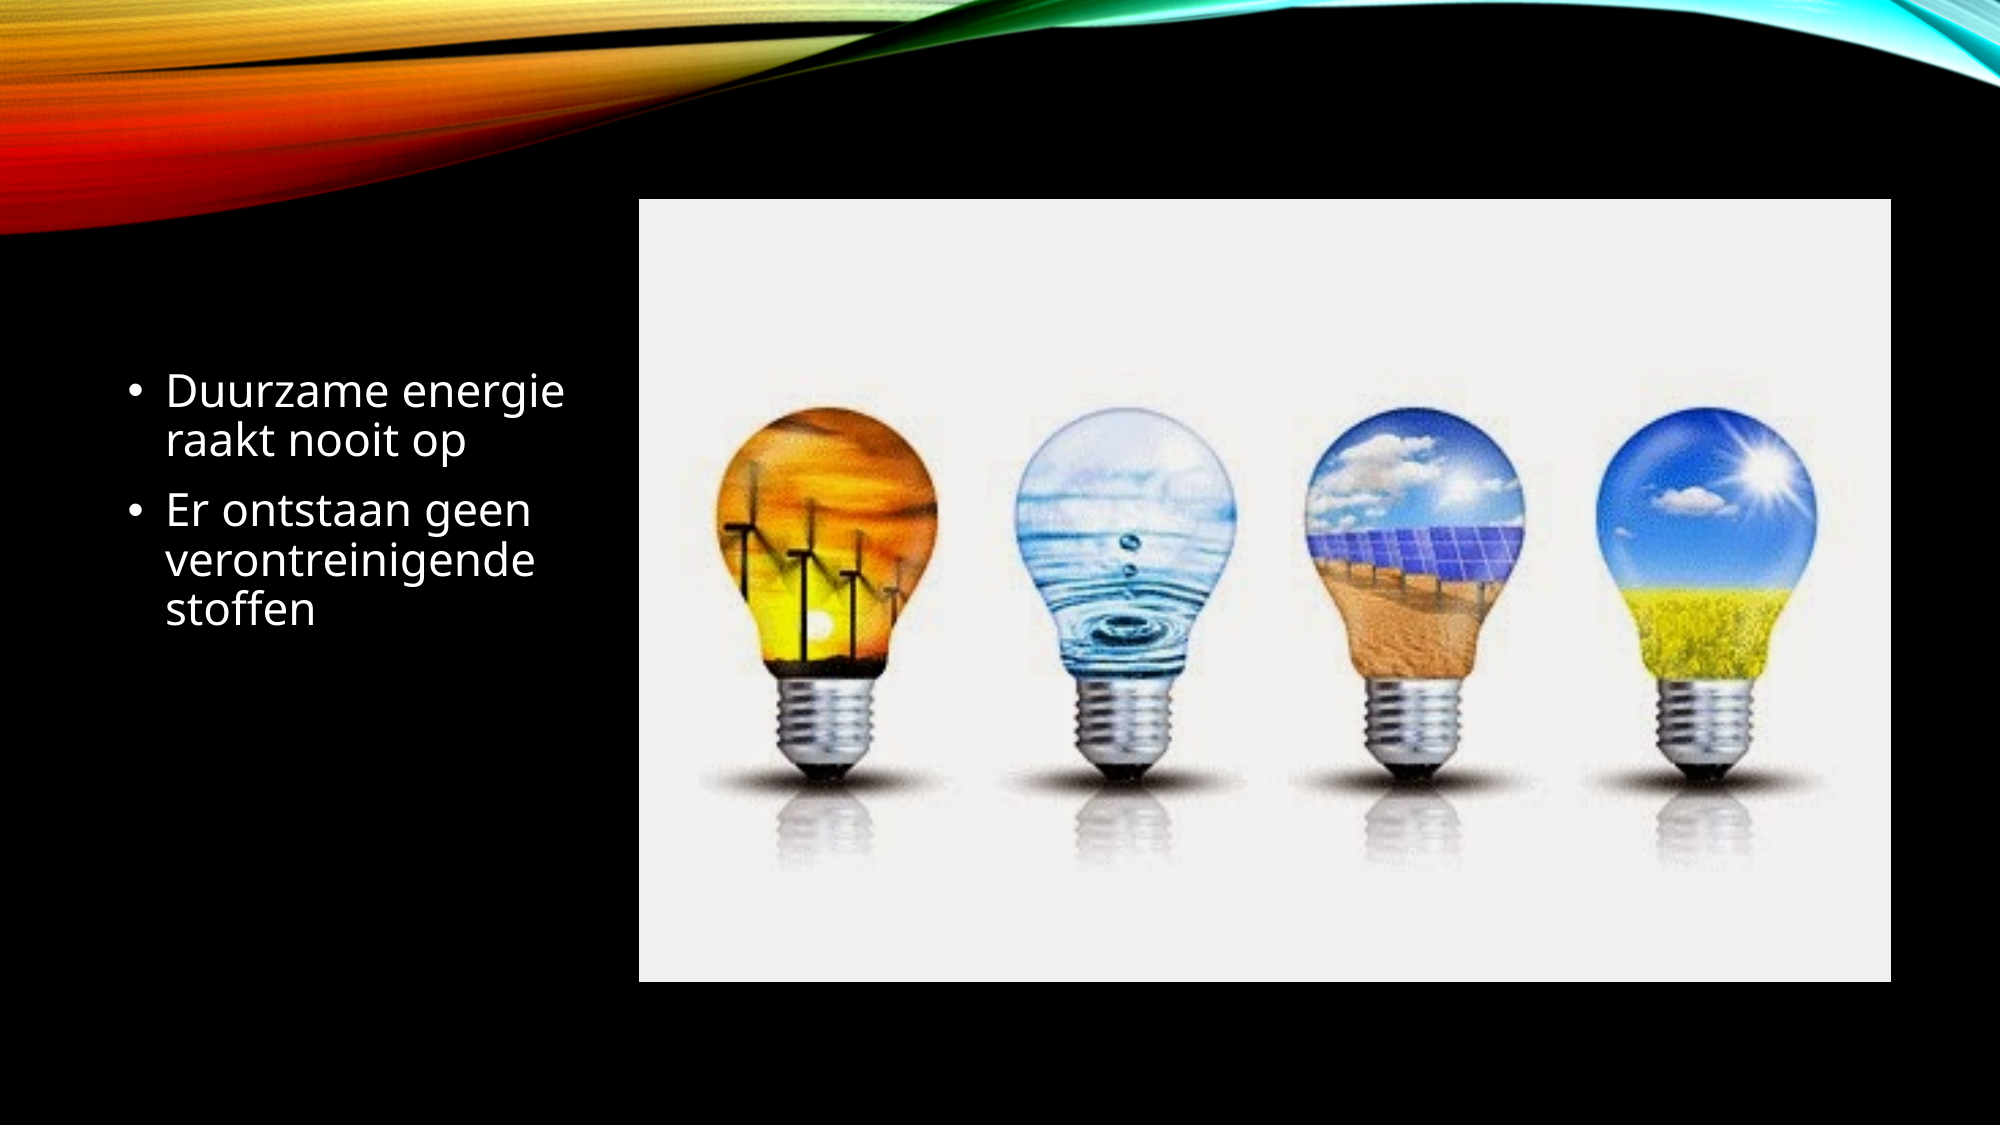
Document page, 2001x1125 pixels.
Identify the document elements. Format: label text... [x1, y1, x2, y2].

list Duurzame energie raakt nooit op Er ontstaan geen verontreinigende stoffen [112, 360, 672, 1021]
picture [0, 0, 2000, 983]
